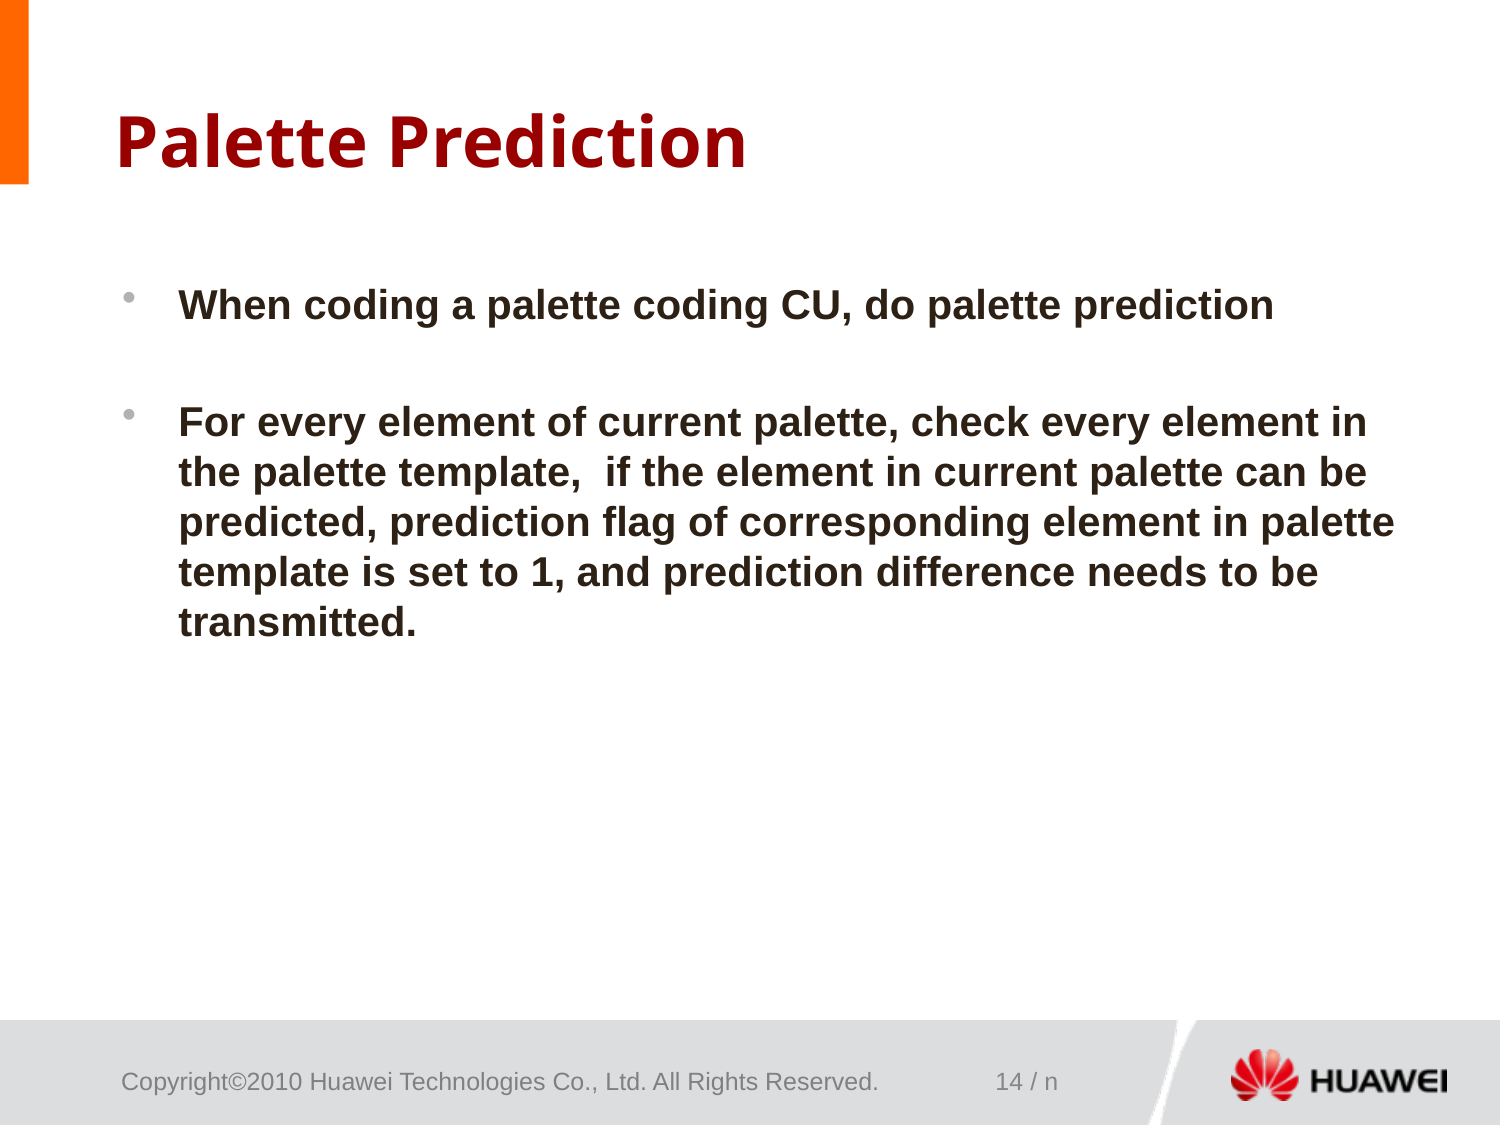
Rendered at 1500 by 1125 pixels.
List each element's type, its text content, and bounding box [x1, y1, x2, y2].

title Palette Prediction [99, 45, 1447, 233]
list When coding a palette coding CU, do palette prediction For every element of current palette, check every element in the palette template, if the element in current palette can be predicted, prediction flag of corresponding element in palette template is set to 1, and prediction difference needs to be transmitted. [107, 270, 1447, 947]
picture [0, 1020, 1500, 1125]
